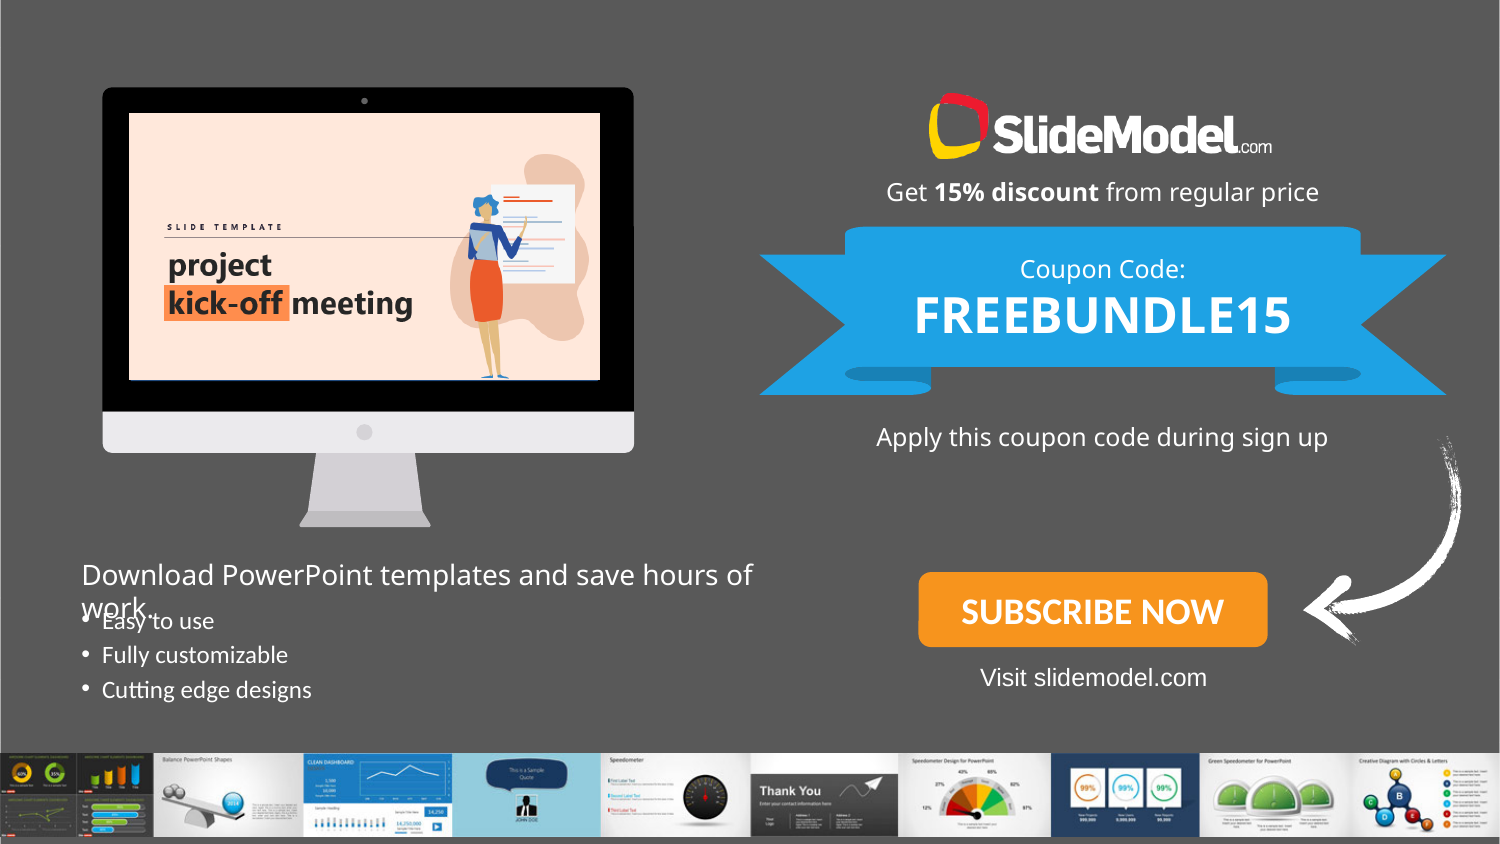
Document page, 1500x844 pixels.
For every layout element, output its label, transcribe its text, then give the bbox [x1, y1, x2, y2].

text_box Easy to use Fully customizable Cutting edge designs [66, 632, 647, 711]
text_box [0, 0, 1500, 752]
text_box Download PowerPoint templates and save hours of work. [66, 549, 794, 632]
text_box Apply this coupon code during sign up [847, 413, 1359, 459]
picture [0, 752, 1500, 837]
text_box Visit slidemodel.com [935, 655, 1253, 697]
text_box [757, 224, 1449, 397]
text_box Get 15% discount from regular price [793, 168, 1413, 214]
text_box Coupon Code: FREEBUNDLE15 [880, 246, 1326, 352]
text_box SUBSCRIBE NOW [916, 569, 1270, 650]
text_box [1302, 435, 1462, 646]
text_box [102, 87, 635, 528]
picture [928, 93, 1272, 160]
picture [128, 113, 601, 381]
